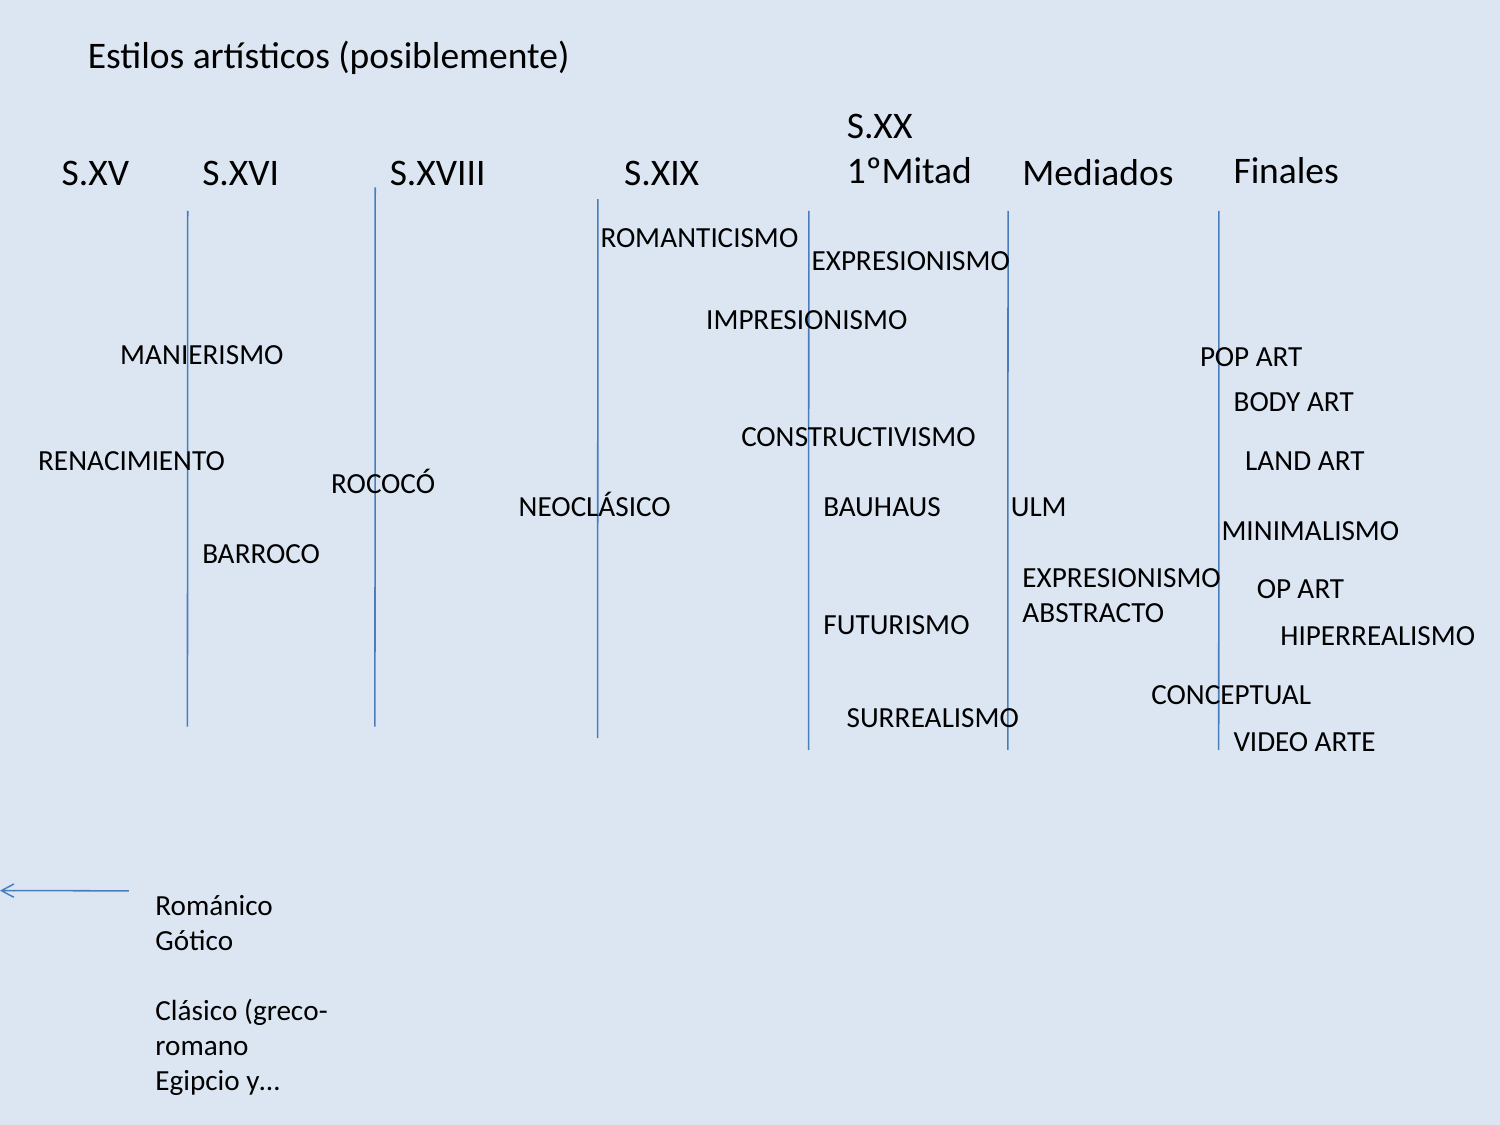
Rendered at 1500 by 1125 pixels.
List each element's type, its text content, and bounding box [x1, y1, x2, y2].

text_box SURREALISMO [831, 691, 1043, 742]
text_box FUTURISMO [1009, 636, 1043, 648]
text_box EXPRESIONISMO [796, 234, 1043, 284]
text_box S.XVI [187, 140, 329, 201]
text_box RENACIMIENTO [23, 478, 258, 484]
text_box HIPERREALISMO [1265, 609, 1500, 659]
text_box BARROCO [187, 527, 375, 577]
text_box EXPRESIONISMO ABSTRACTO [1007, 550, 1243, 636]
text_box MINIMALISMO [1206, 503, 1430, 554]
text_box VIDEO ARTE [1218, 714, 1395, 765]
text_box ROCOCÓ [316, 478, 504, 507]
text_box ROMANTICISMO [585, 210, 821, 261]
text_box S.XIX [609, 140, 750, 201]
text_box OP ART [1242, 562, 1418, 613]
text_box RENACIMIENTO [23, 433, 258, 466]
text_box CONCEPTUAL [1136, 667, 1372, 718]
text_box ULM [996, 489, 1219, 531]
text_box S.XV [46, 140, 187, 201]
text_box CONSTRUCTIVISMO [726, 410, 996, 460]
text_box BODY ART [1218, 374, 1395, 425]
text_box Mediados [1007, 140, 1207, 201]
text_box Estilos artísticos (posiblemente) [73, 23, 585, 84]
text_box LAND ART [1230, 433, 1407, 478]
text_box MANIERISMO [105, 328, 317, 378]
text_box Románico Gótico Clásico (greco-romano Egipcio y… [140, 878, 411, 1104]
text_box Finales [1218, 138, 1360, 199]
text_box IMPRESIONISMO [691, 292, 926, 343]
text_box S.XVIII [375, 140, 516, 201]
text_box S.XX 1ºMitad [832, 93, 1008, 199]
text_box BAUHAUS [808, 489, 996, 531]
text_box NEOCLÁSICO [503, 480, 750, 531]
text_box POP ART [1185, 329, 1361, 380]
text_box FUTURISMO [808, 597, 1007, 648]
